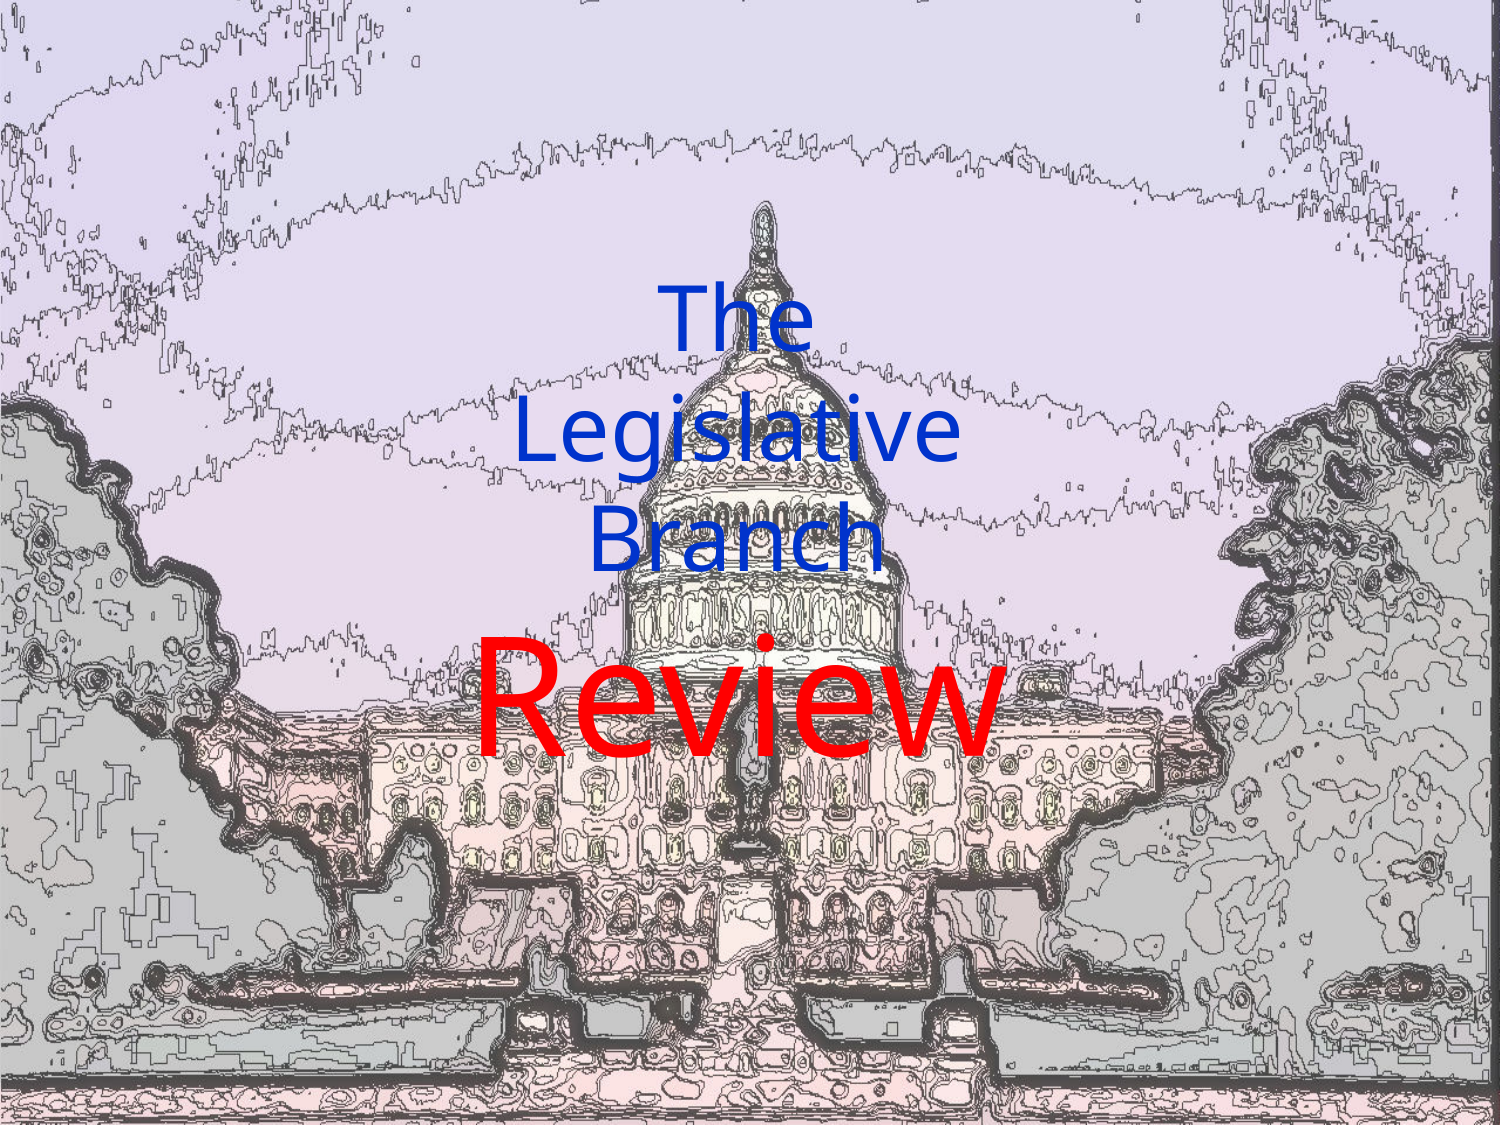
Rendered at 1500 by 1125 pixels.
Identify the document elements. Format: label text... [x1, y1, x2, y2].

title The Legislative Branch Review [62, 187, 1413, 863]
picture [0, 0, 1500, 1125]
